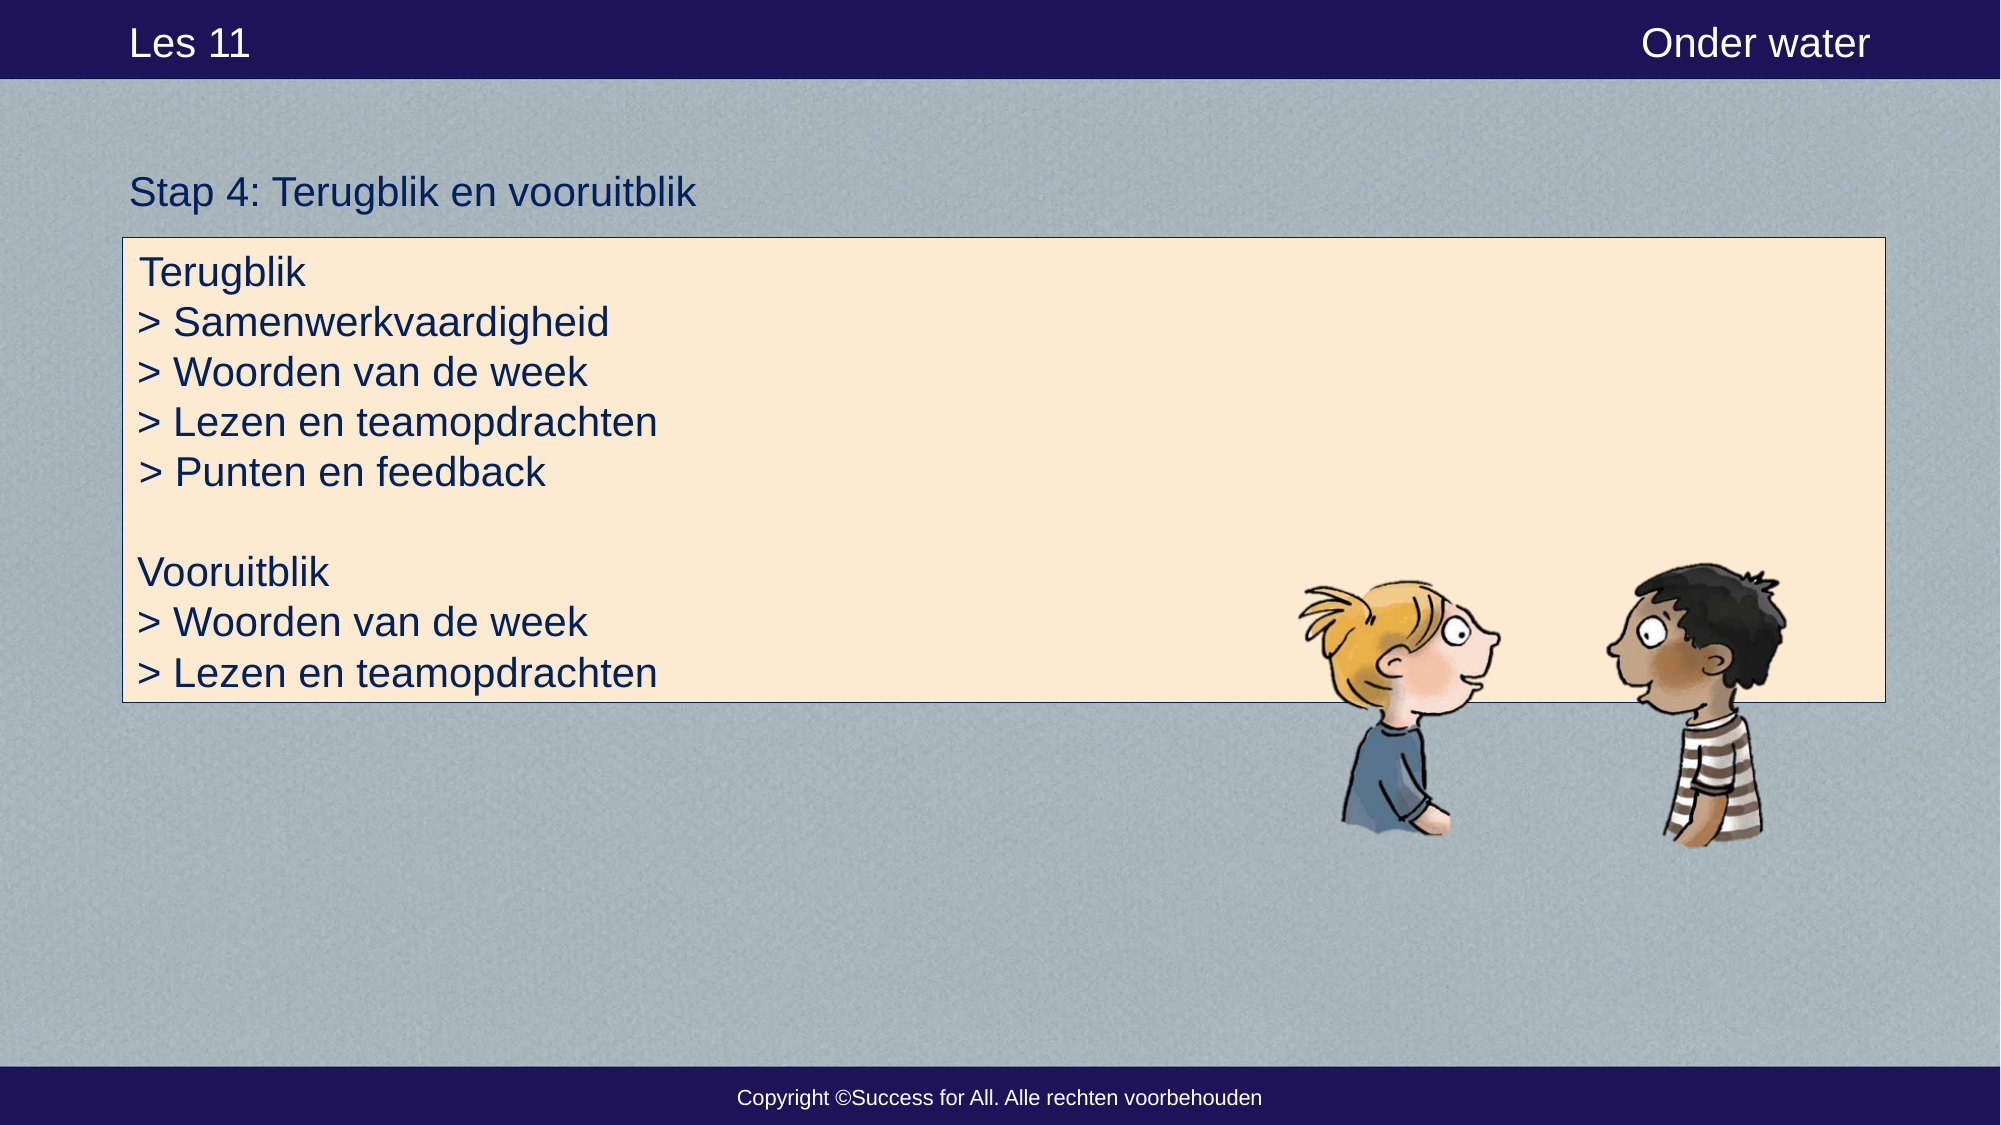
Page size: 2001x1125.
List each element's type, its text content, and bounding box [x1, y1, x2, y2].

text_box Copyright ©Success for All. Alle rechten voorbehouden [0, 1076, 2000, 1125]
picture [0, 0, 2001, 1125]
text_box Les 11 [114, 8, 354, 73]
text_box Onder water [999, 8, 1886, 73]
text_box Terugblik > Samenwerkvaardigheid > Woorden van de week > Lezen en teamopdrachten > Punten en feedback Vooruitblik > Woorden van de week > Lezen en teamopdrachten [122, 237, 1886, 703]
text_box Stap 4: Terugblik en vooruitblik [114, 157, 907, 223]
